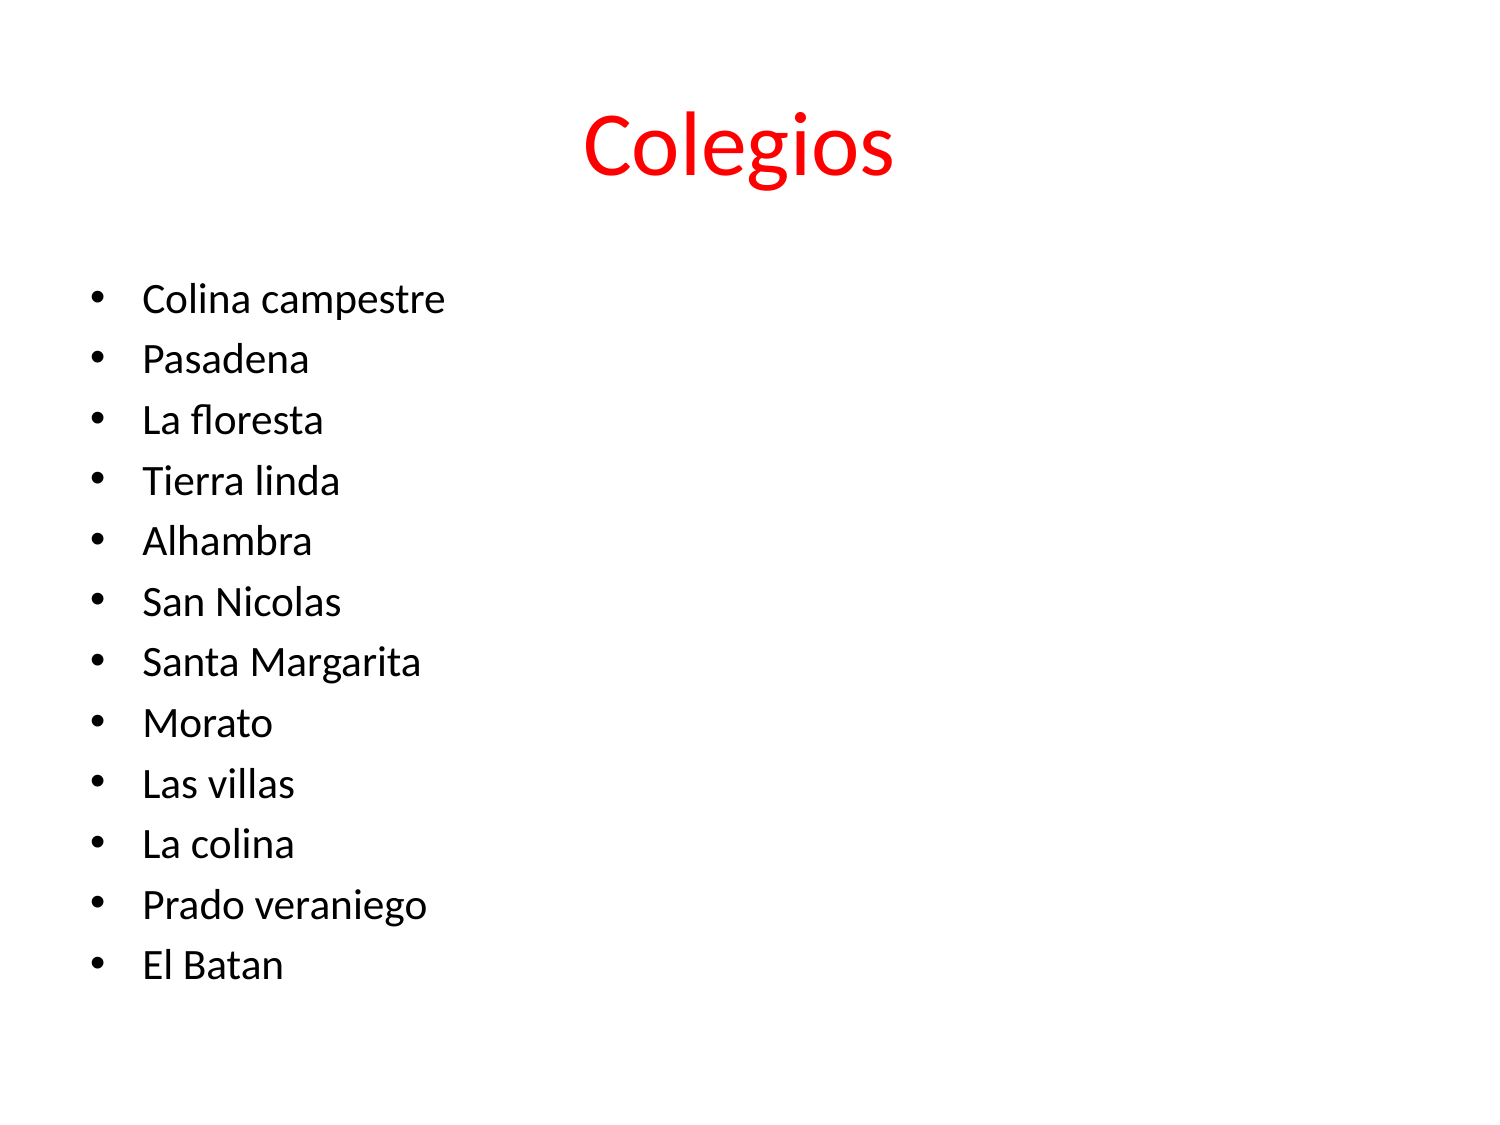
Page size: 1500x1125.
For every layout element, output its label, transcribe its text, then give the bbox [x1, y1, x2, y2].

title Colegios [75, 45, 1425, 233]
list Colina campestre Pasadena La floresta Tierra linda Alhambra San Nicolas Santa Margarita Morato Las villas La colina Prado veraniego El Batan [75, 262, 1425, 1005]
